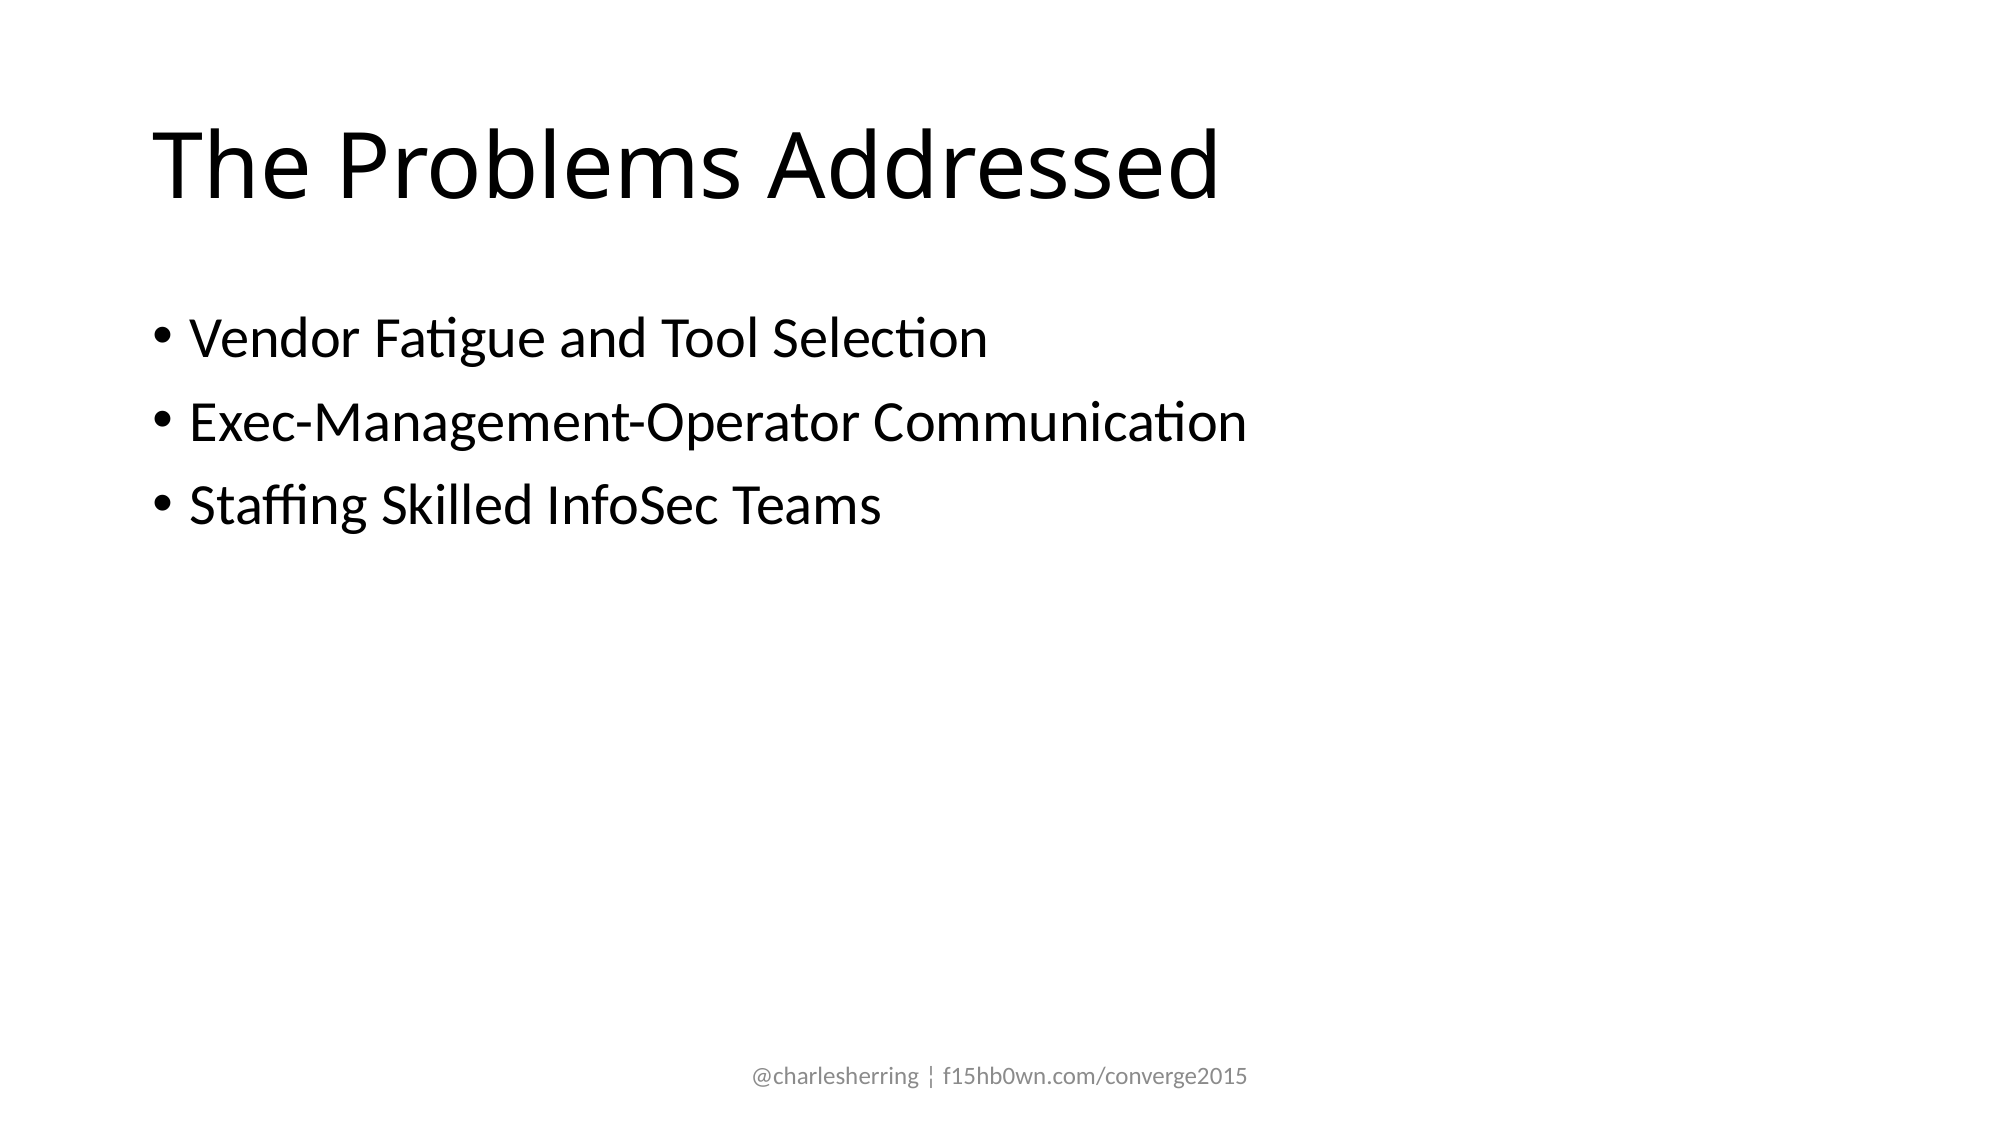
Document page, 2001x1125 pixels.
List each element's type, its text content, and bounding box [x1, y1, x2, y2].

title The Problems Addressed [137, 59, 1863, 278]
list Vendor Fatigue and Tool Selection Exec-Management-Operator Communication Staffing Skilled InfoSec Teams [137, 299, 1863, 1014]
footer @charlesherring ¦ f15hb0wn.com/converge2015 [137, 1044, 1863, 1105]
